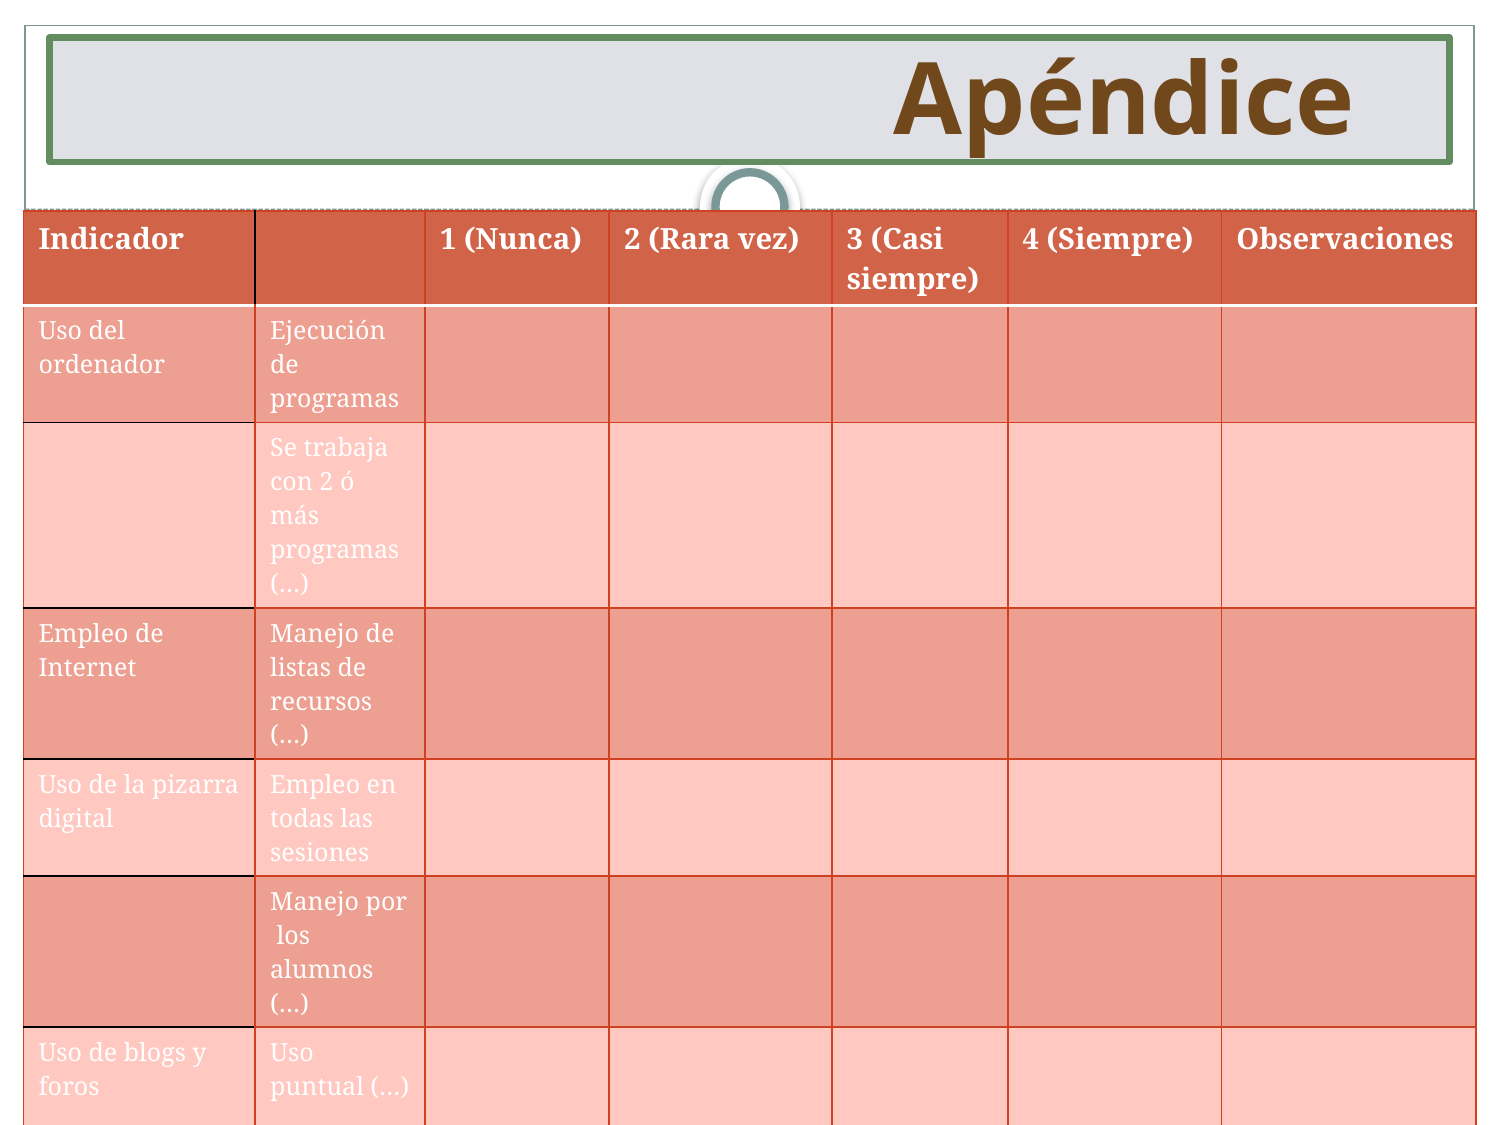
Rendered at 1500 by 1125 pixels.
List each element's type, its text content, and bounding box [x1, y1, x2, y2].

table_cell Empleo en todas las sesiones [256, 760, 424, 875]
title Apéndice [49, 37, 1450, 162]
table_cell Manejo por los alumnos (…) [256, 877, 424, 1026]
table_header 3 (Casi siempre) [833, 212, 1007, 304]
table_cell [1009, 307, 1221, 422]
table_cell [426, 760, 608, 875]
table_cell [1222, 760, 1475, 875]
table_cell [426, 423, 608, 607]
table_header Indicador [24, 212, 254, 304]
table_header 1 (Nunca) [426, 212, 608, 304]
table_cell Uso puntual (…) [256, 1028, 424, 1125]
table_cell [1222, 877, 1475, 1026]
table_cell [610, 760, 831, 875]
table_cell [1222, 609, 1475, 758]
table_cell [426, 877, 608, 1026]
table_cell [1009, 760, 1221, 875]
table_header 2 (Rara vez) [610, 212, 831, 304]
table_cell [426, 307, 608, 422]
table_cell [610, 877, 831, 1026]
table_cell Se trabaja con 2 ó más programas (…) [256, 423, 424, 607]
table_cell [1009, 423, 1221, 607]
table_cell Manejo de listas de recursos (…) [256, 609, 424, 758]
table_cell [610, 423, 831, 607]
table_cell Empleo de Internet [24, 609, 254, 758]
table_cell [833, 307, 1007, 422]
table_header Observaciones [1222, 212, 1475, 304]
table_cell [24, 423, 254, 607]
table_cell [1009, 609, 1221, 758]
table_header [256, 212, 424, 304]
table_cell [1222, 423, 1475, 607]
table_cell [610, 307, 831, 422]
table_cell [1009, 877, 1221, 1026]
table_cell [1222, 1028, 1475, 1125]
table_cell Ejecución de programas [256, 307, 424, 422]
table_cell Uso de la pizarra digital [24, 760, 254, 875]
table_cell [833, 609, 1007, 758]
table_cell Uso del ordenador [24, 307, 254, 422]
table_cell [1222, 307, 1475, 422]
table_cell Uso de blogs y foros [24, 1028, 254, 1125]
table_cell [833, 1028, 1007, 1125]
table_cell [833, 877, 1007, 1026]
table_cell [426, 609, 608, 758]
table_header 4 (Siempre) [1009, 212, 1221, 304]
table_cell [833, 760, 1007, 875]
table_cell [24, 877, 254, 1026]
table_cell [833, 423, 1007, 607]
table_cell [426, 1028, 608, 1125]
table_cell [610, 609, 831, 758]
table_cell [1009, 1028, 1221, 1125]
table_cell [610, 1028, 831, 1125]
